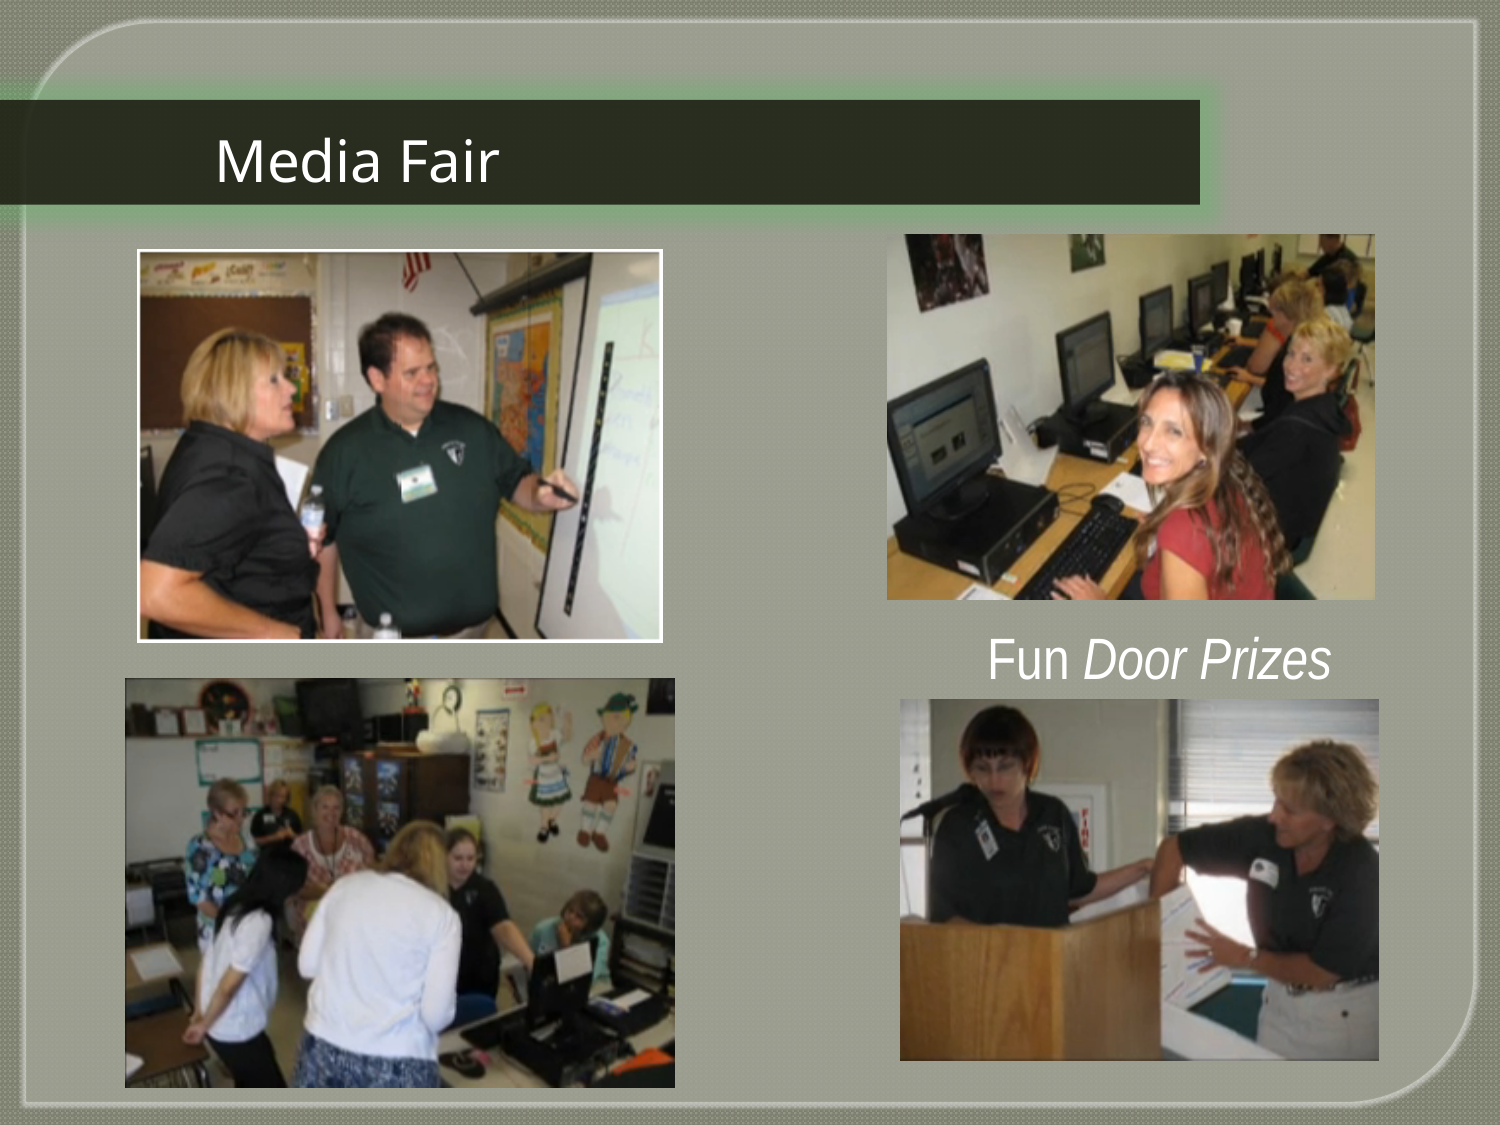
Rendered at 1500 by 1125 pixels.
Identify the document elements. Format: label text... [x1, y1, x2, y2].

picture [899, 699, 1379, 1062]
picture [887, 234, 1375, 601]
text_box Media Fair [0, 99, 1200, 205]
picture [136, 249, 663, 643]
text_box Fun Door Prizes [987, 543, 1500, 699]
picture [124, 678, 676, 1088]
